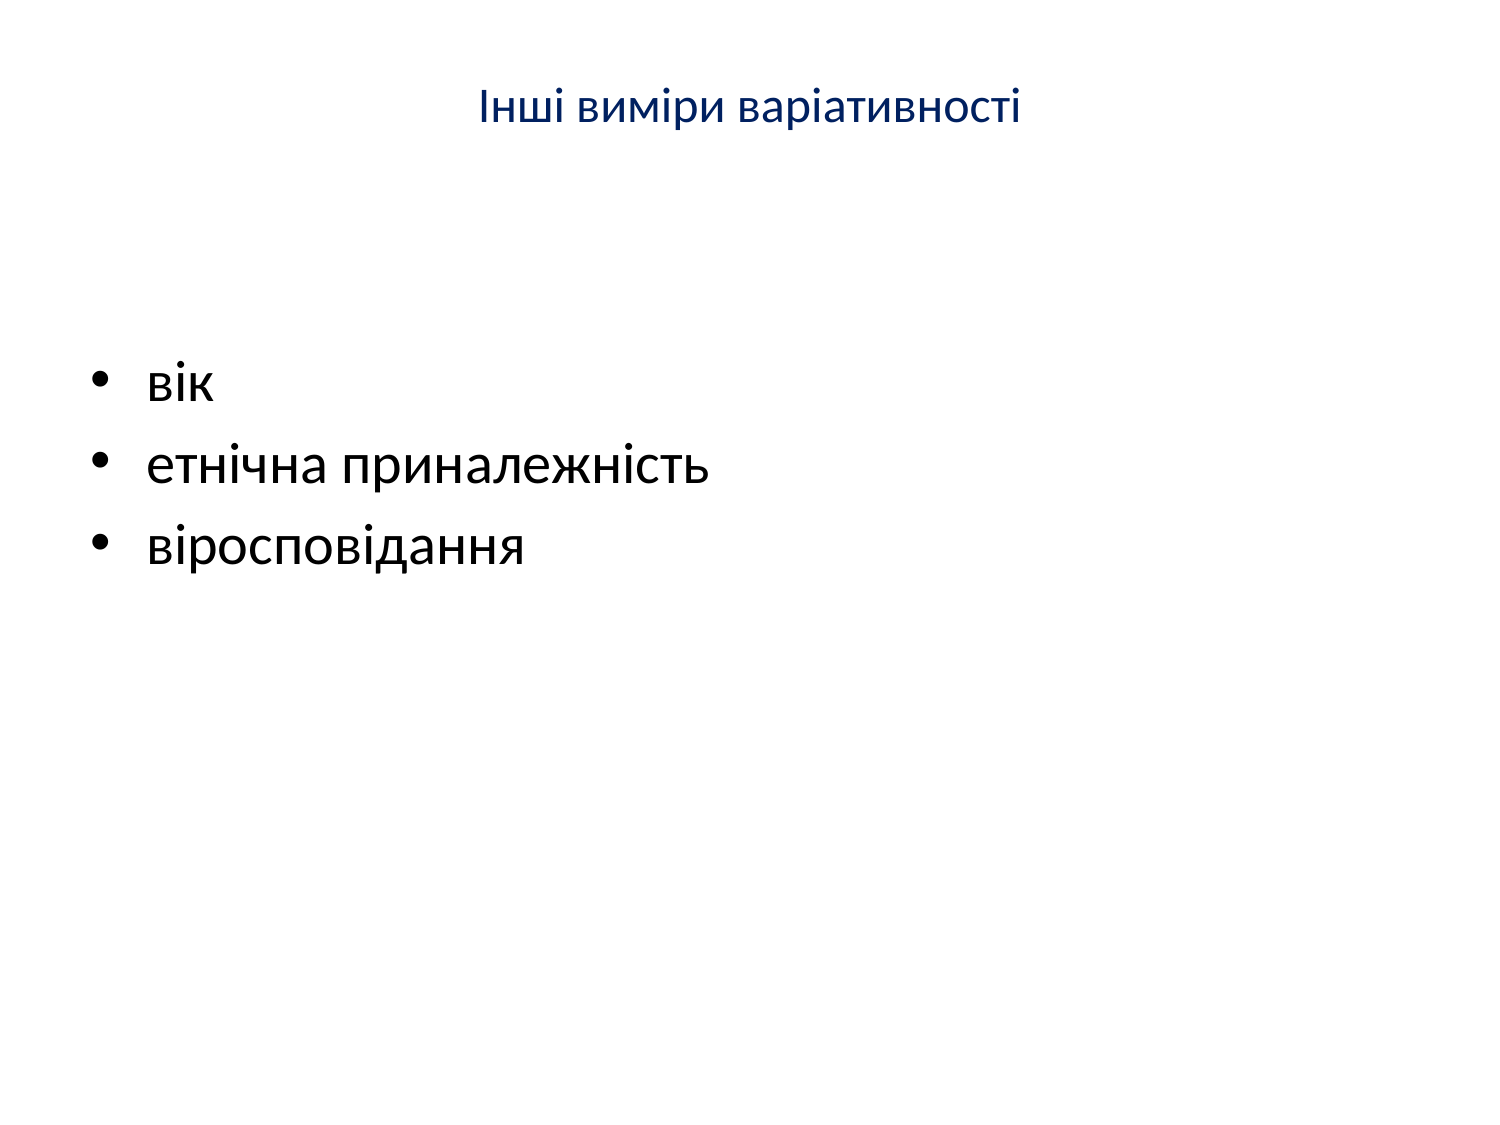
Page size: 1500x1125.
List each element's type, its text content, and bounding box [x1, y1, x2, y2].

list вік етнічна приналежність віросповідання [75, 172, 1425, 1005]
title Інші виміри варіативності [75, 45, 1425, 161]
